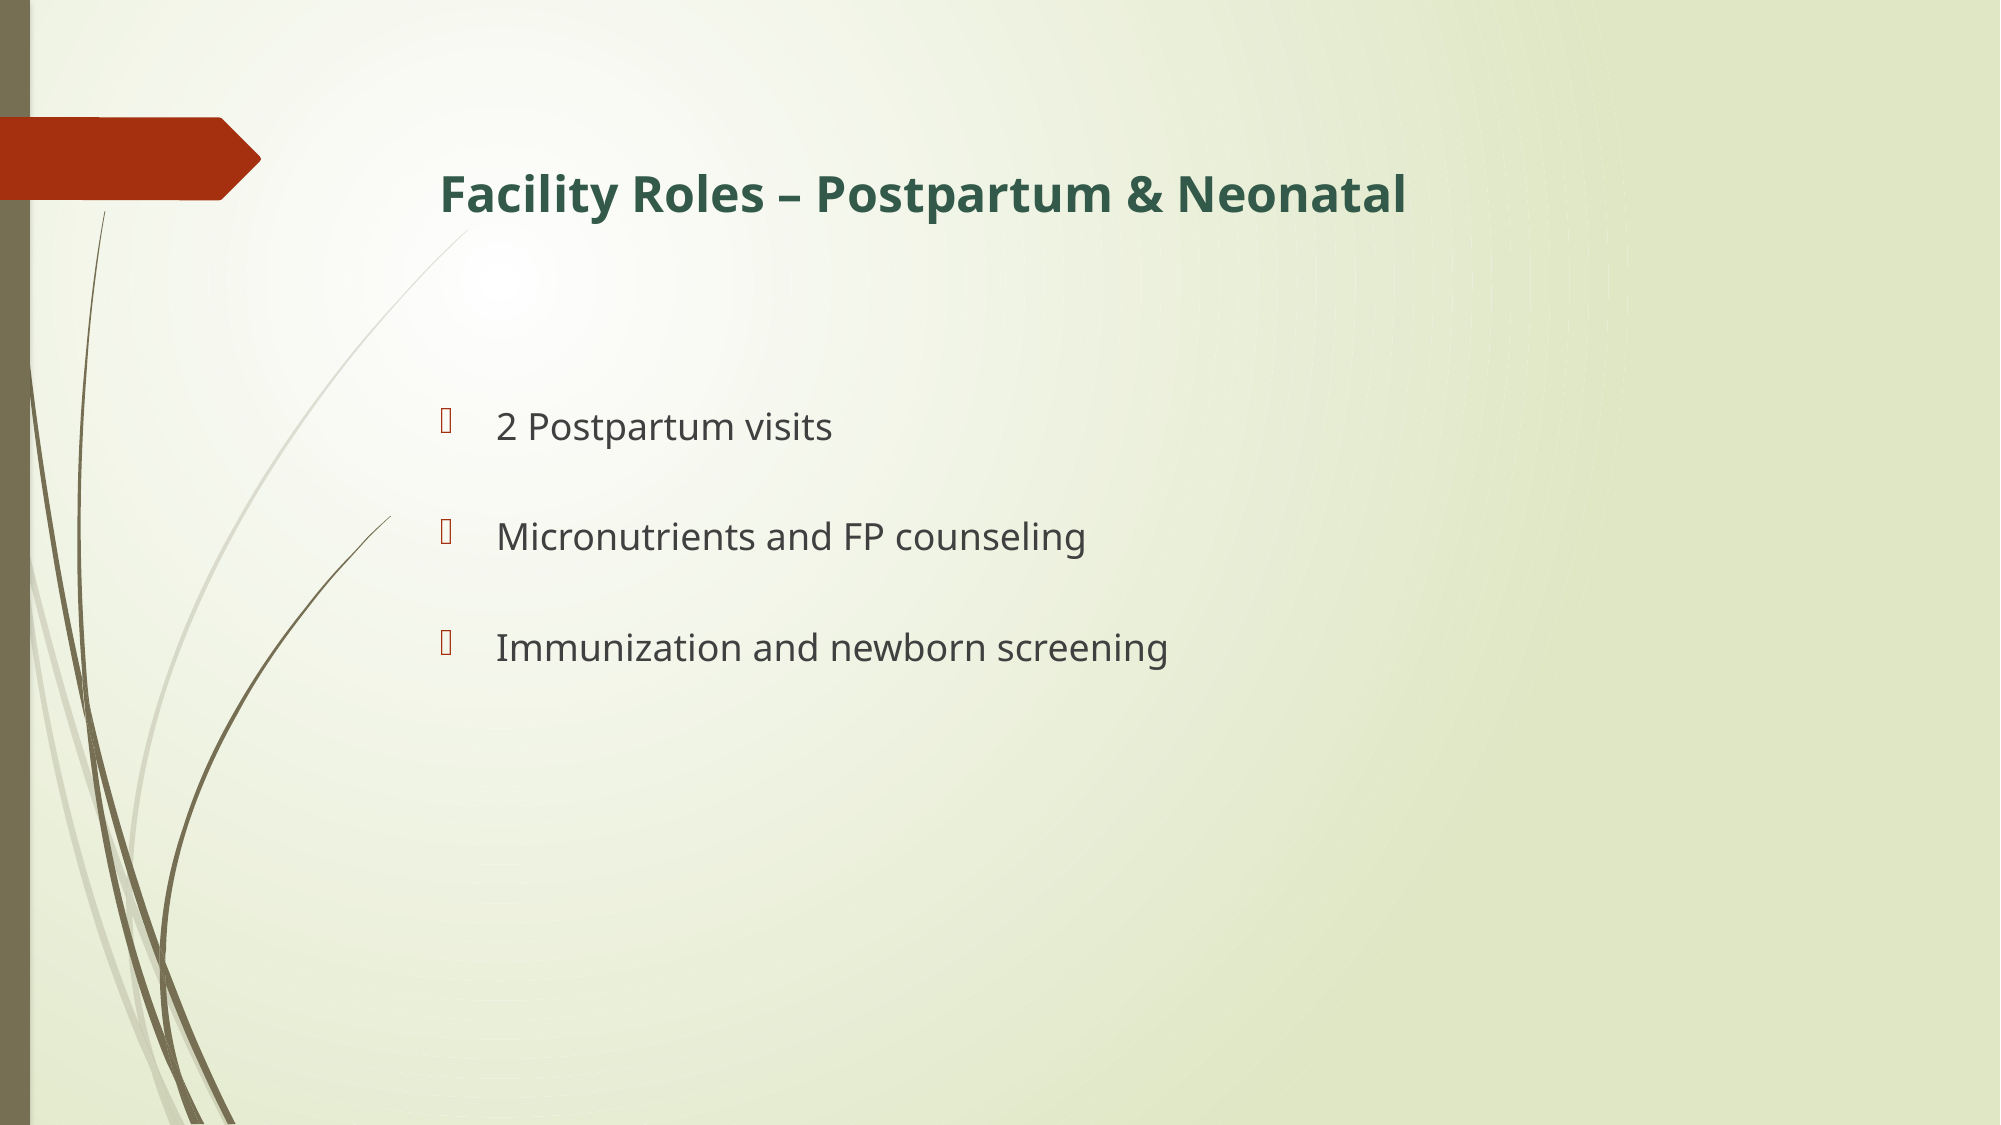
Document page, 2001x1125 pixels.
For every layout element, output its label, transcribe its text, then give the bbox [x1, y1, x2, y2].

title Facility Roles – Postpartum & Neonatal [424, 155, 1886, 350]
list 2 Postpartum visits Micronutrients and FP counseling Immunization and newborn screening [424, 350, 1888, 970]
